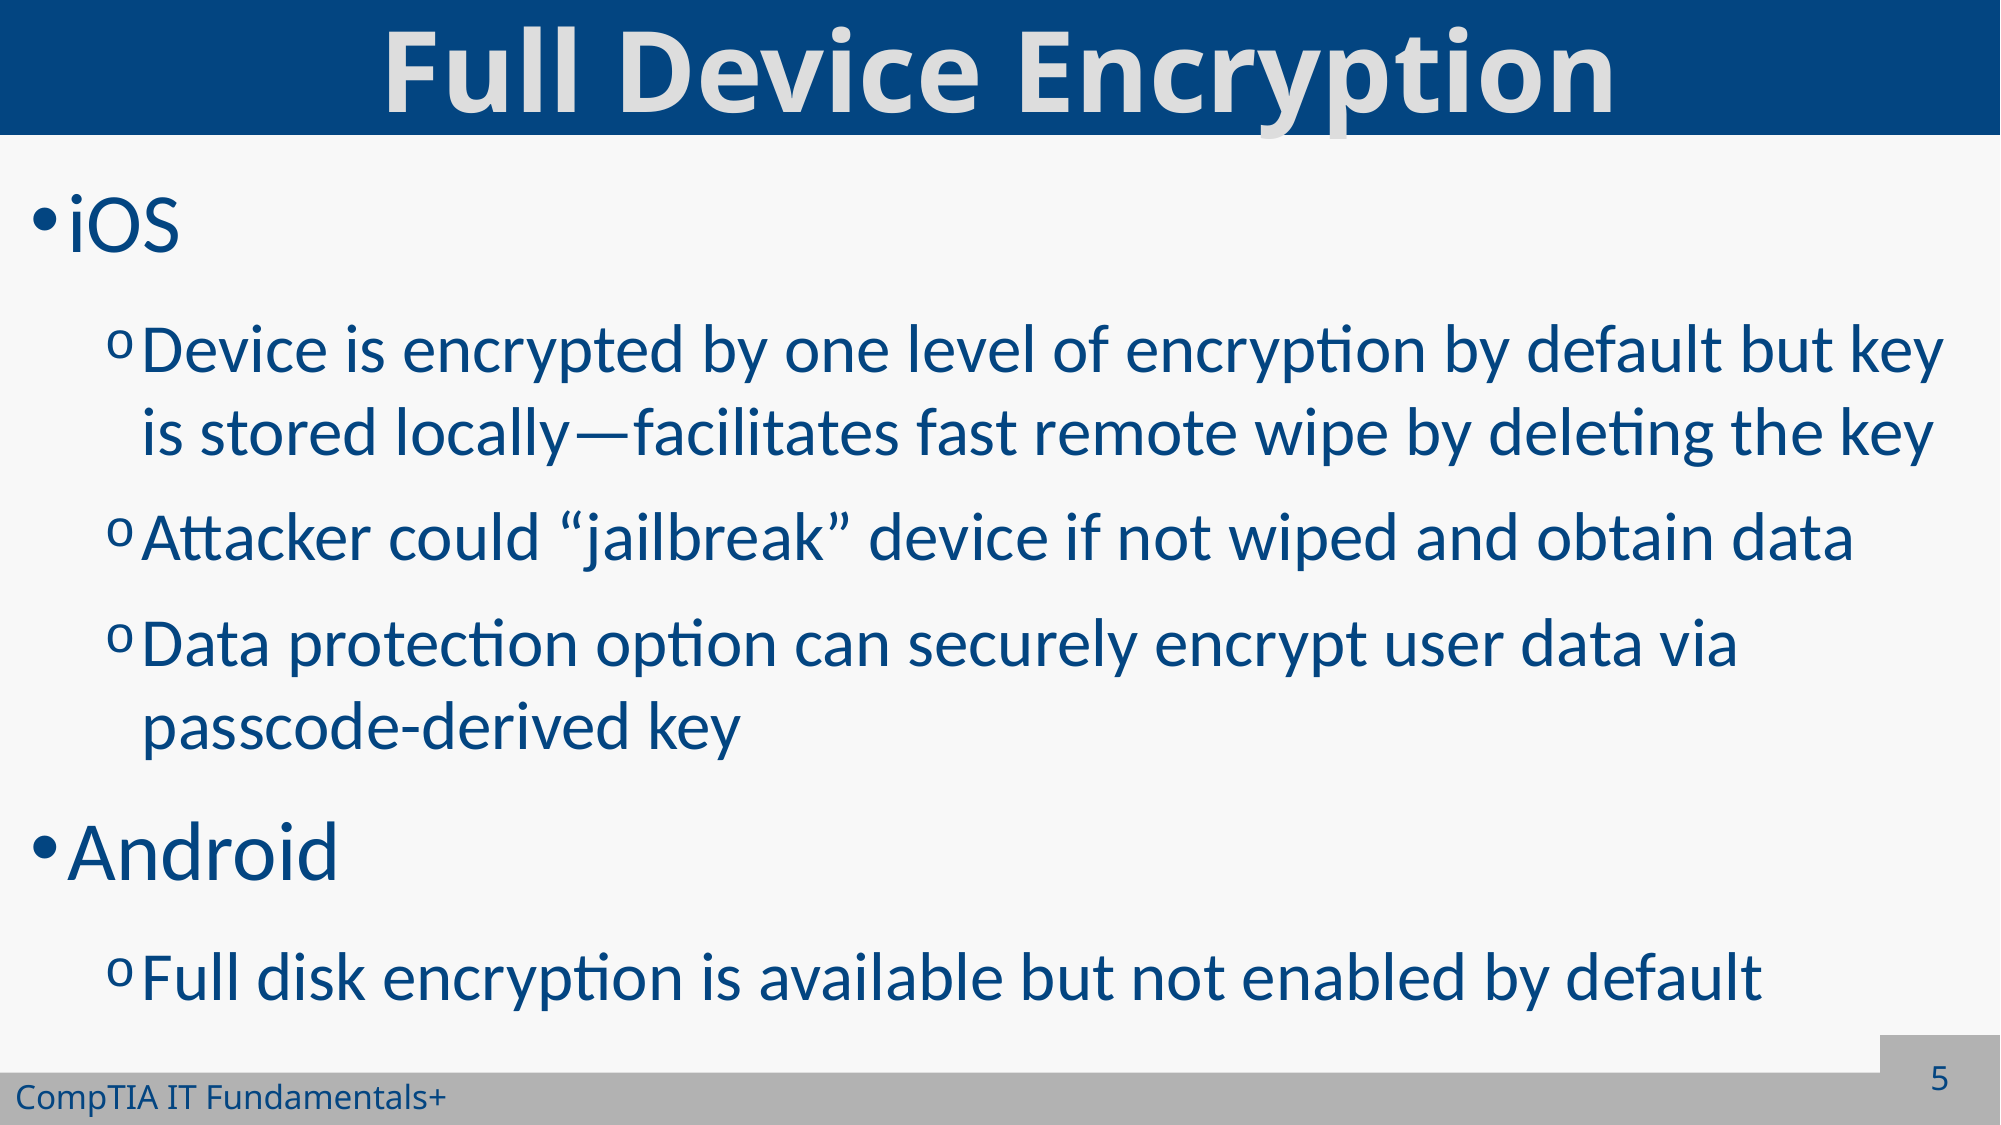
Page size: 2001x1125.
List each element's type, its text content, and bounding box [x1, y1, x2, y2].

title Full Device Encryption [0, 0, 2000, 135]
list iOS Device is encrypted by one level of encryption by default but key is stored locally—facilitates fast remote wipe by deleting the key Attacker could “jailbreak” device if not wiped and obtain data Data protection option can securely encrypt user data via passcode-derived key Android Full disk encryption is available but not enabled by default [15, 149, 1980, 1065]
footer CompTIA IT Fundamentals+ [0, 1072, 1880, 1125]
slide_number 5 [1880, 1035, 2000, 1125]
